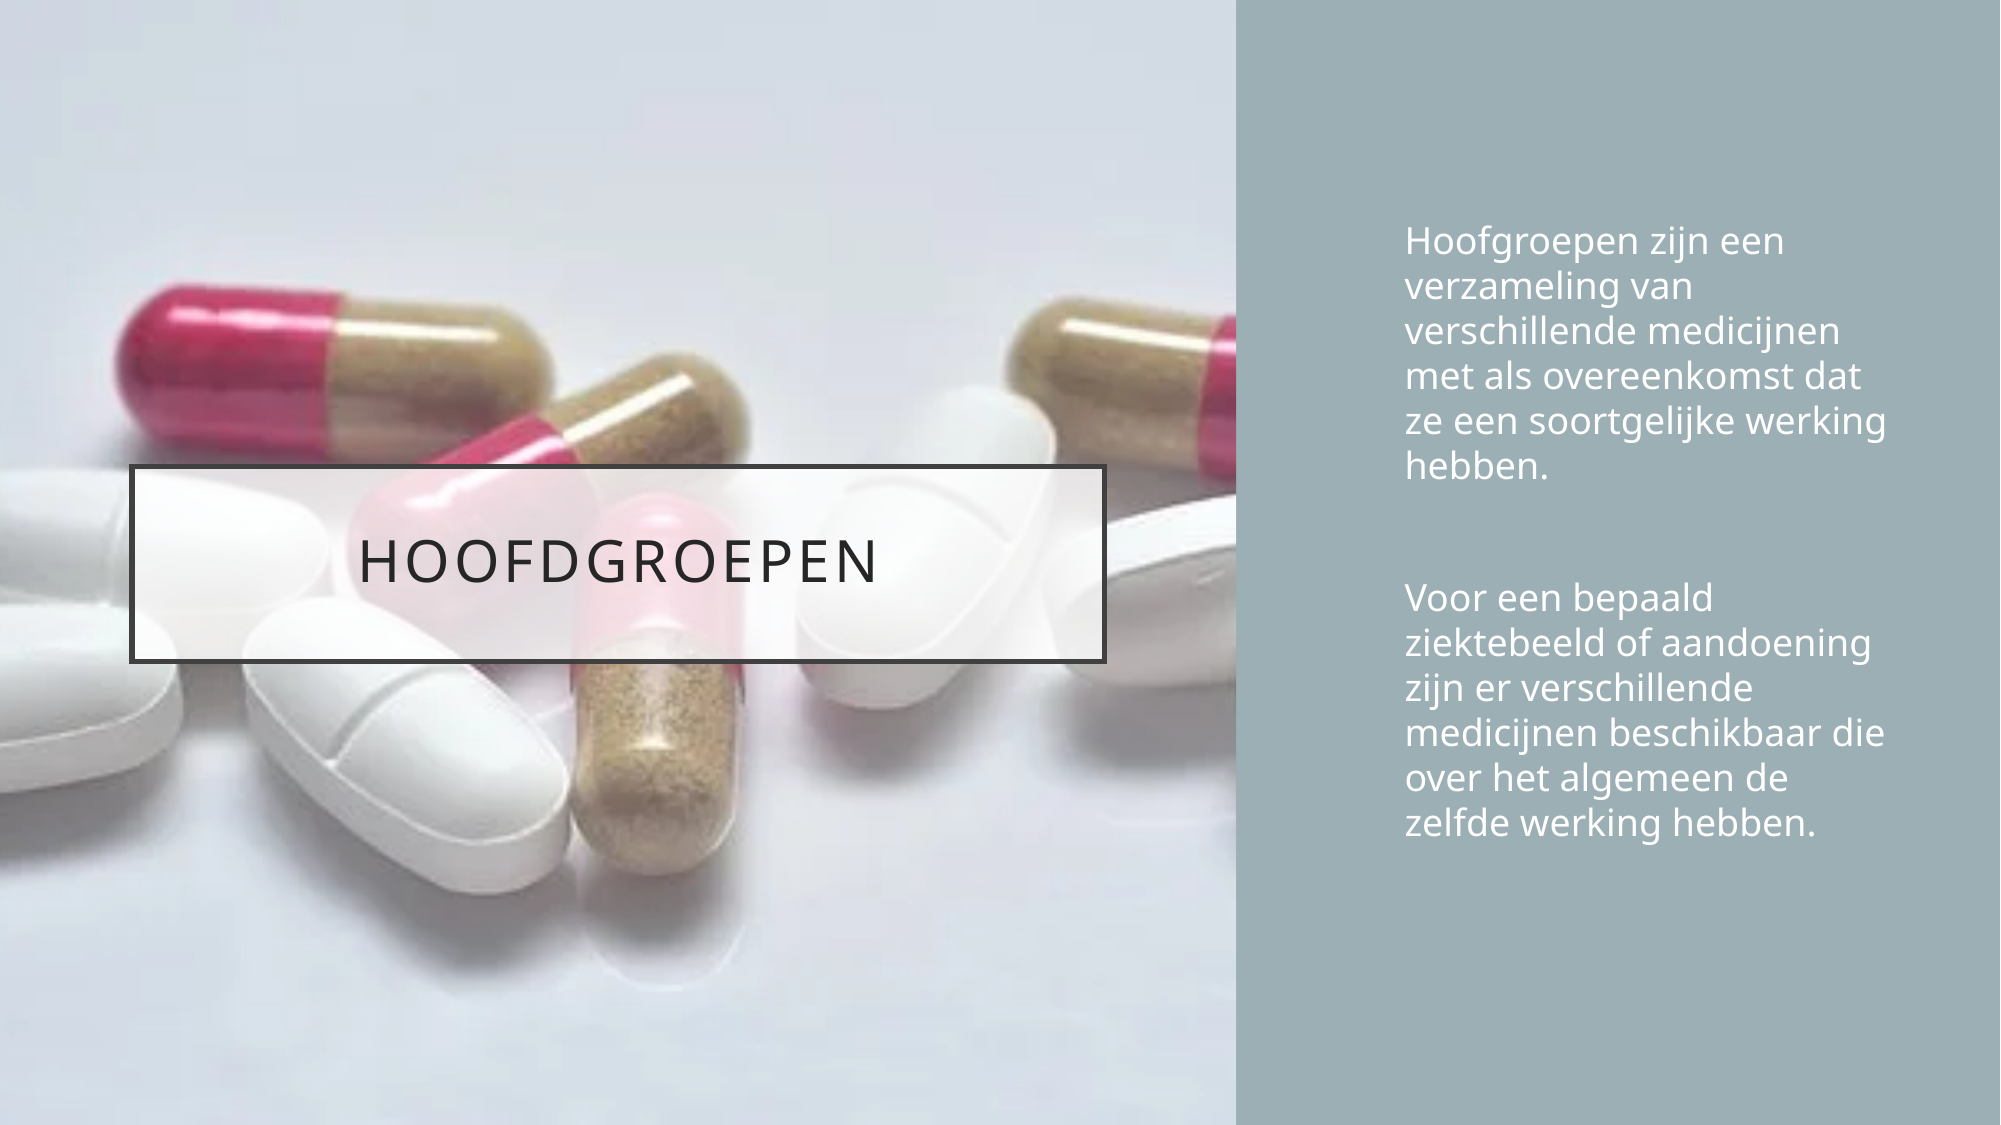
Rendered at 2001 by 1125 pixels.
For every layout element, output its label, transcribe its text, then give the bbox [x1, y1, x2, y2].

picture [0, 0, 1237, 1125]
list Hoofgroepen zijn een verzameling van verschillende medicijnen met als overeenkomst dat ze een soortgelijke werking hebben. Voor een bepaald ziektebeeld of aandoening zijn er verschillende medicijnen beschikbaar die over het algemeen de zelfde werking hebben. [1352, 159, 1906, 968]
text_box [1237, 0, 2000, 1125]
